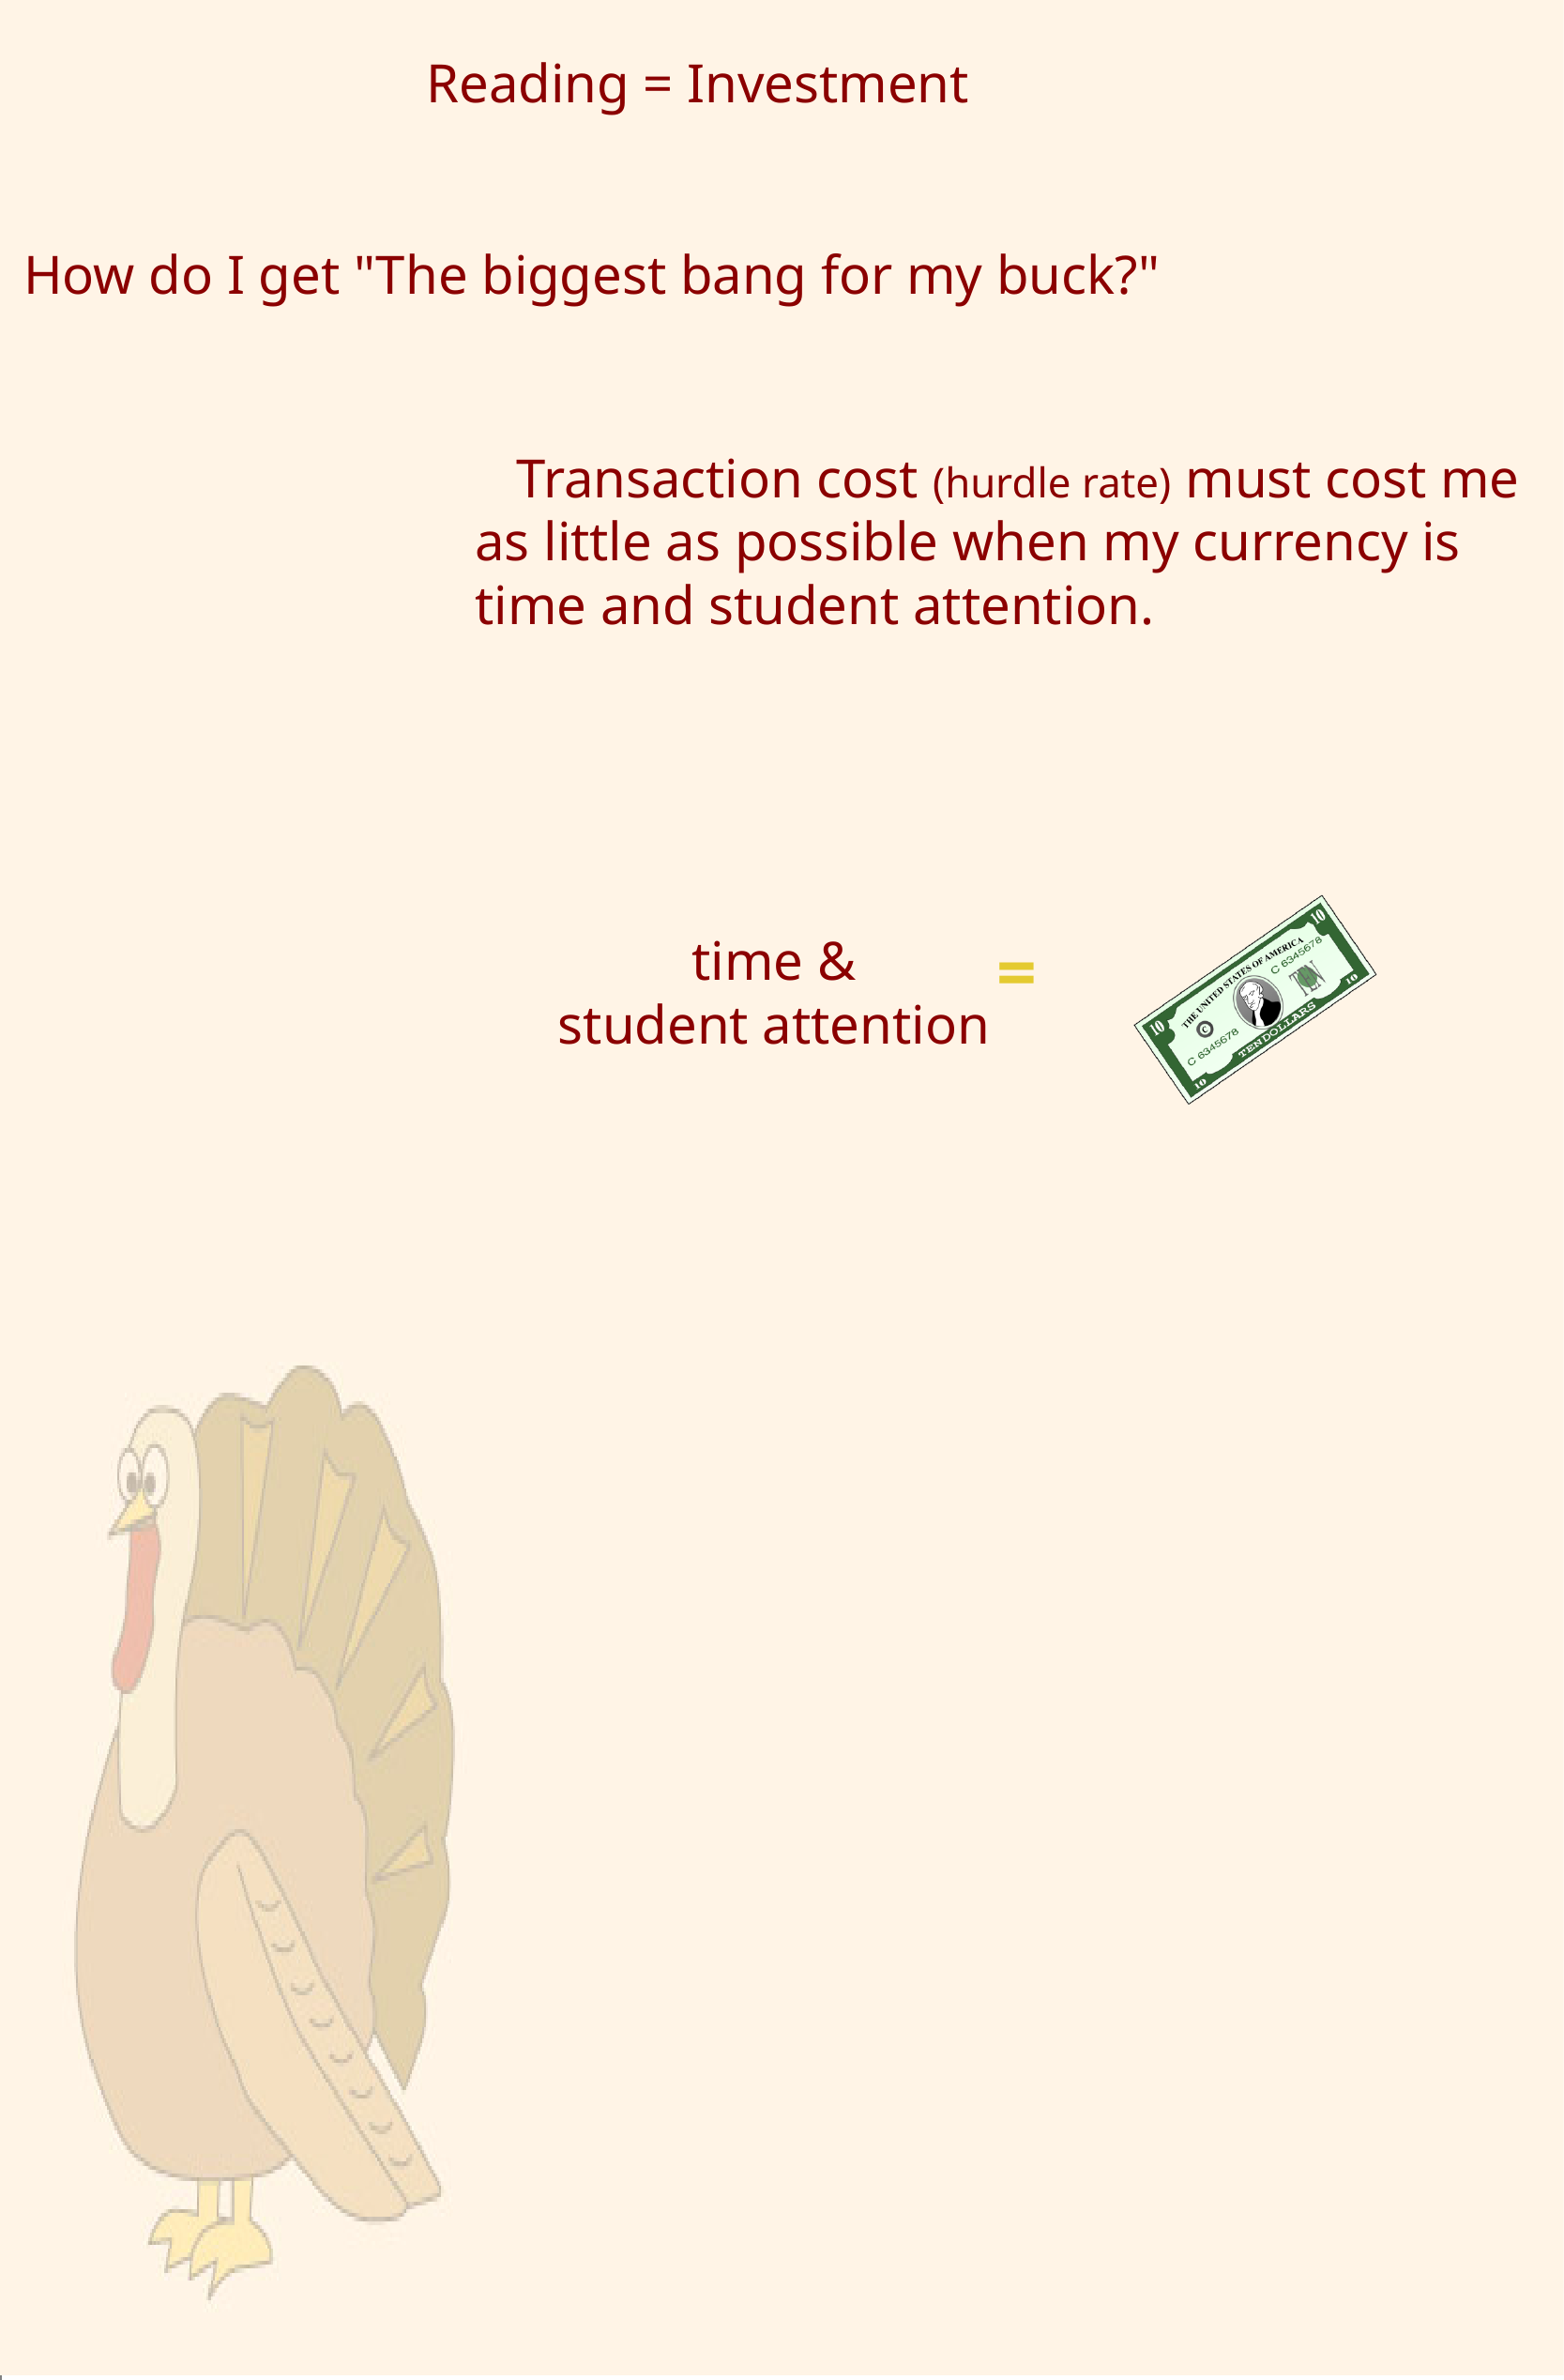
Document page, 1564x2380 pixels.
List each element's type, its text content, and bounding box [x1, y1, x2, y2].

text_box Reading = Investment [412, 42, 1218, 121]
text_box How do I get "The biggest bang for my buck?" [9, 234, 1564, 313]
text_box time & student attention [371, 921, 1126, 1061]
text_box Transaction cost (hurdle rate) must cost me as little as possible when my currency is time and student attention. [461, 437, 1556, 642]
picture [0, 0, 1564, 2380]
